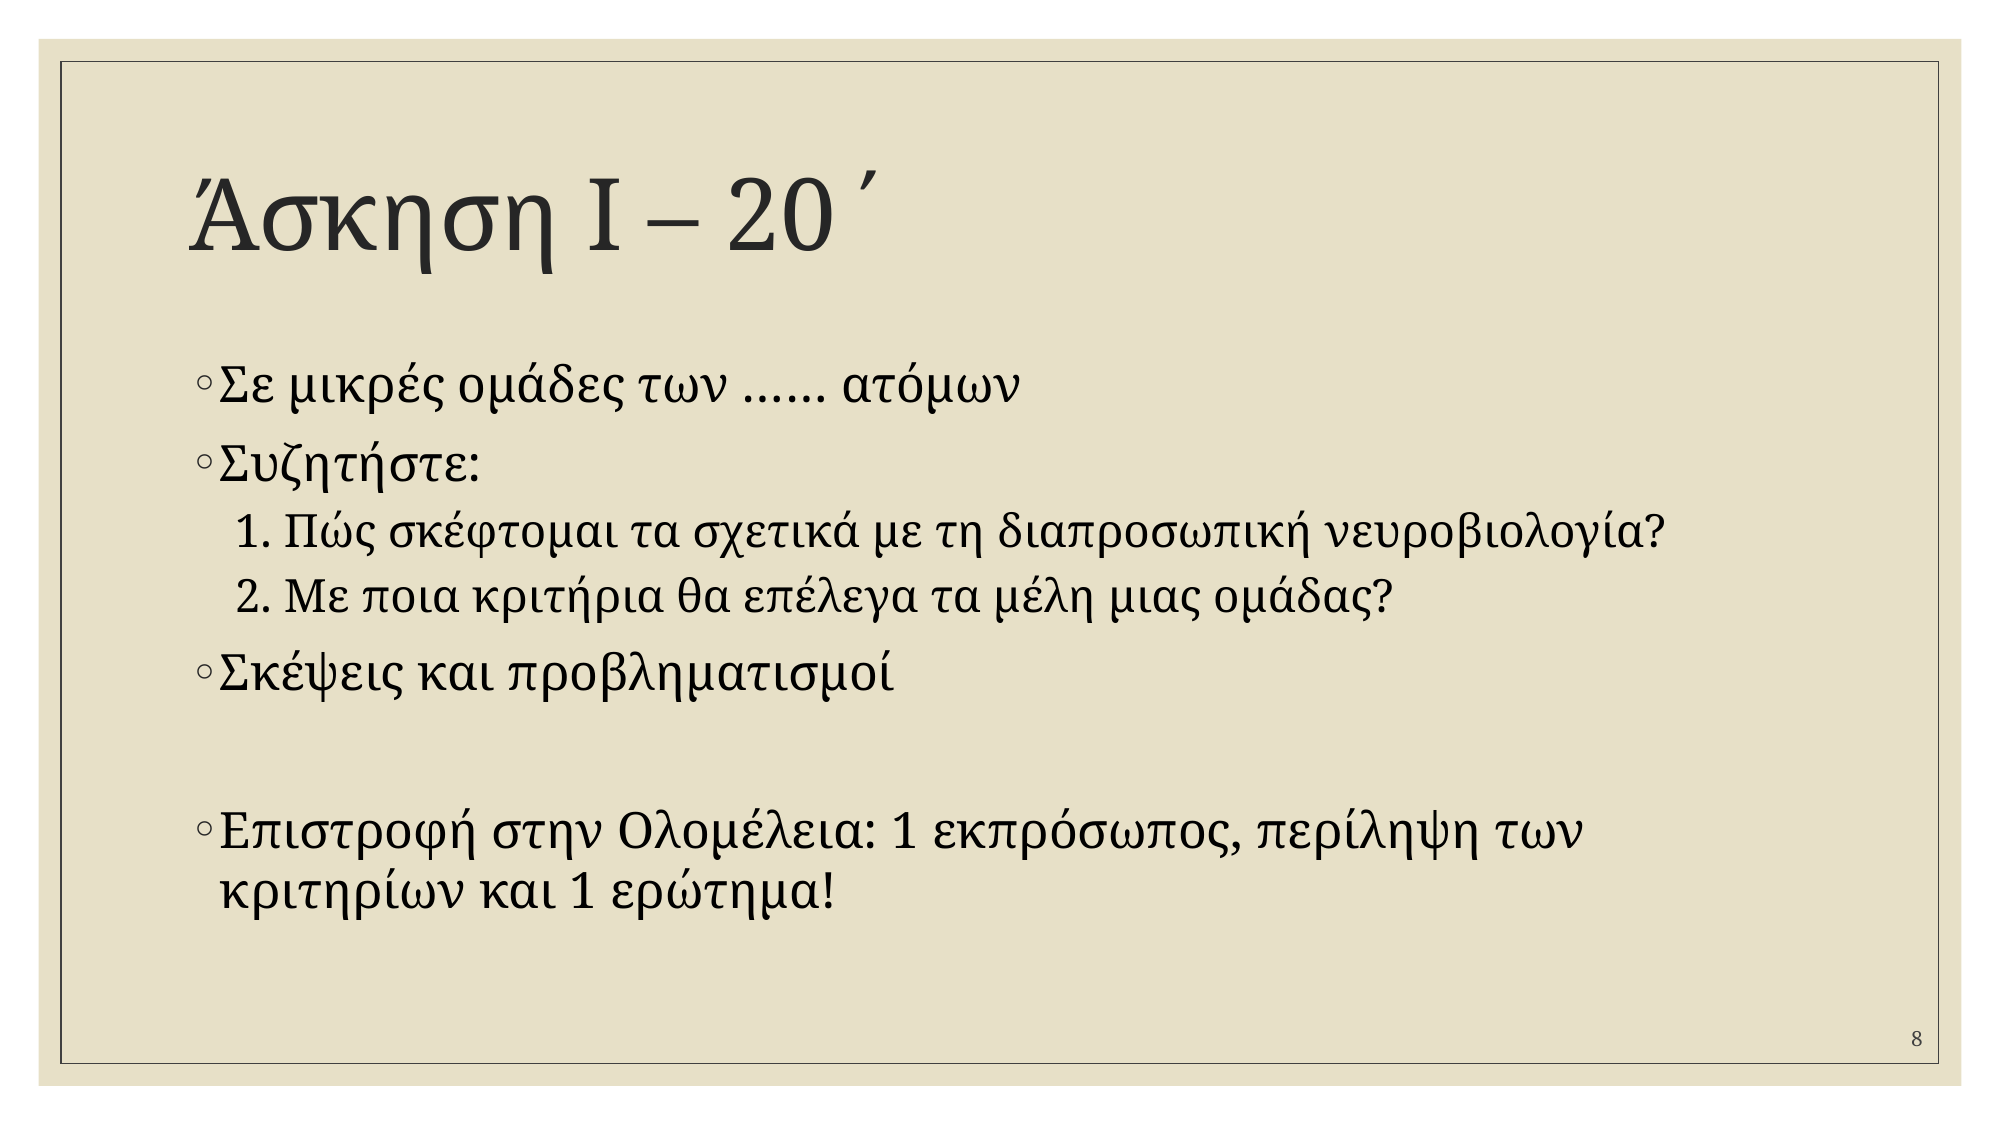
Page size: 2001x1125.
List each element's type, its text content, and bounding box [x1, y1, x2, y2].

slide_number 8 [1697, 1019, 1938, 1062]
list Σε μικρές ομάδες των …… ατόμων Συζητήστε: 1. Πώς σκέφτομαι τα σχετικά με τη διαπροσωπική νευροβιολογία? 2. Με ποια κριτήρια θα επέλεγα τα μέλη μιας ομάδας? Σκέψεις και προβληματισμοί Επιστροφή στην Ολομέλεια: 1 εκπρόσωπος, περίληψη των κριτηρίων και 1 ερώτημα! [174, 345, 1825, 990]
title Άσκηση Ι – 20΄ [174, 105, 1825, 331]
